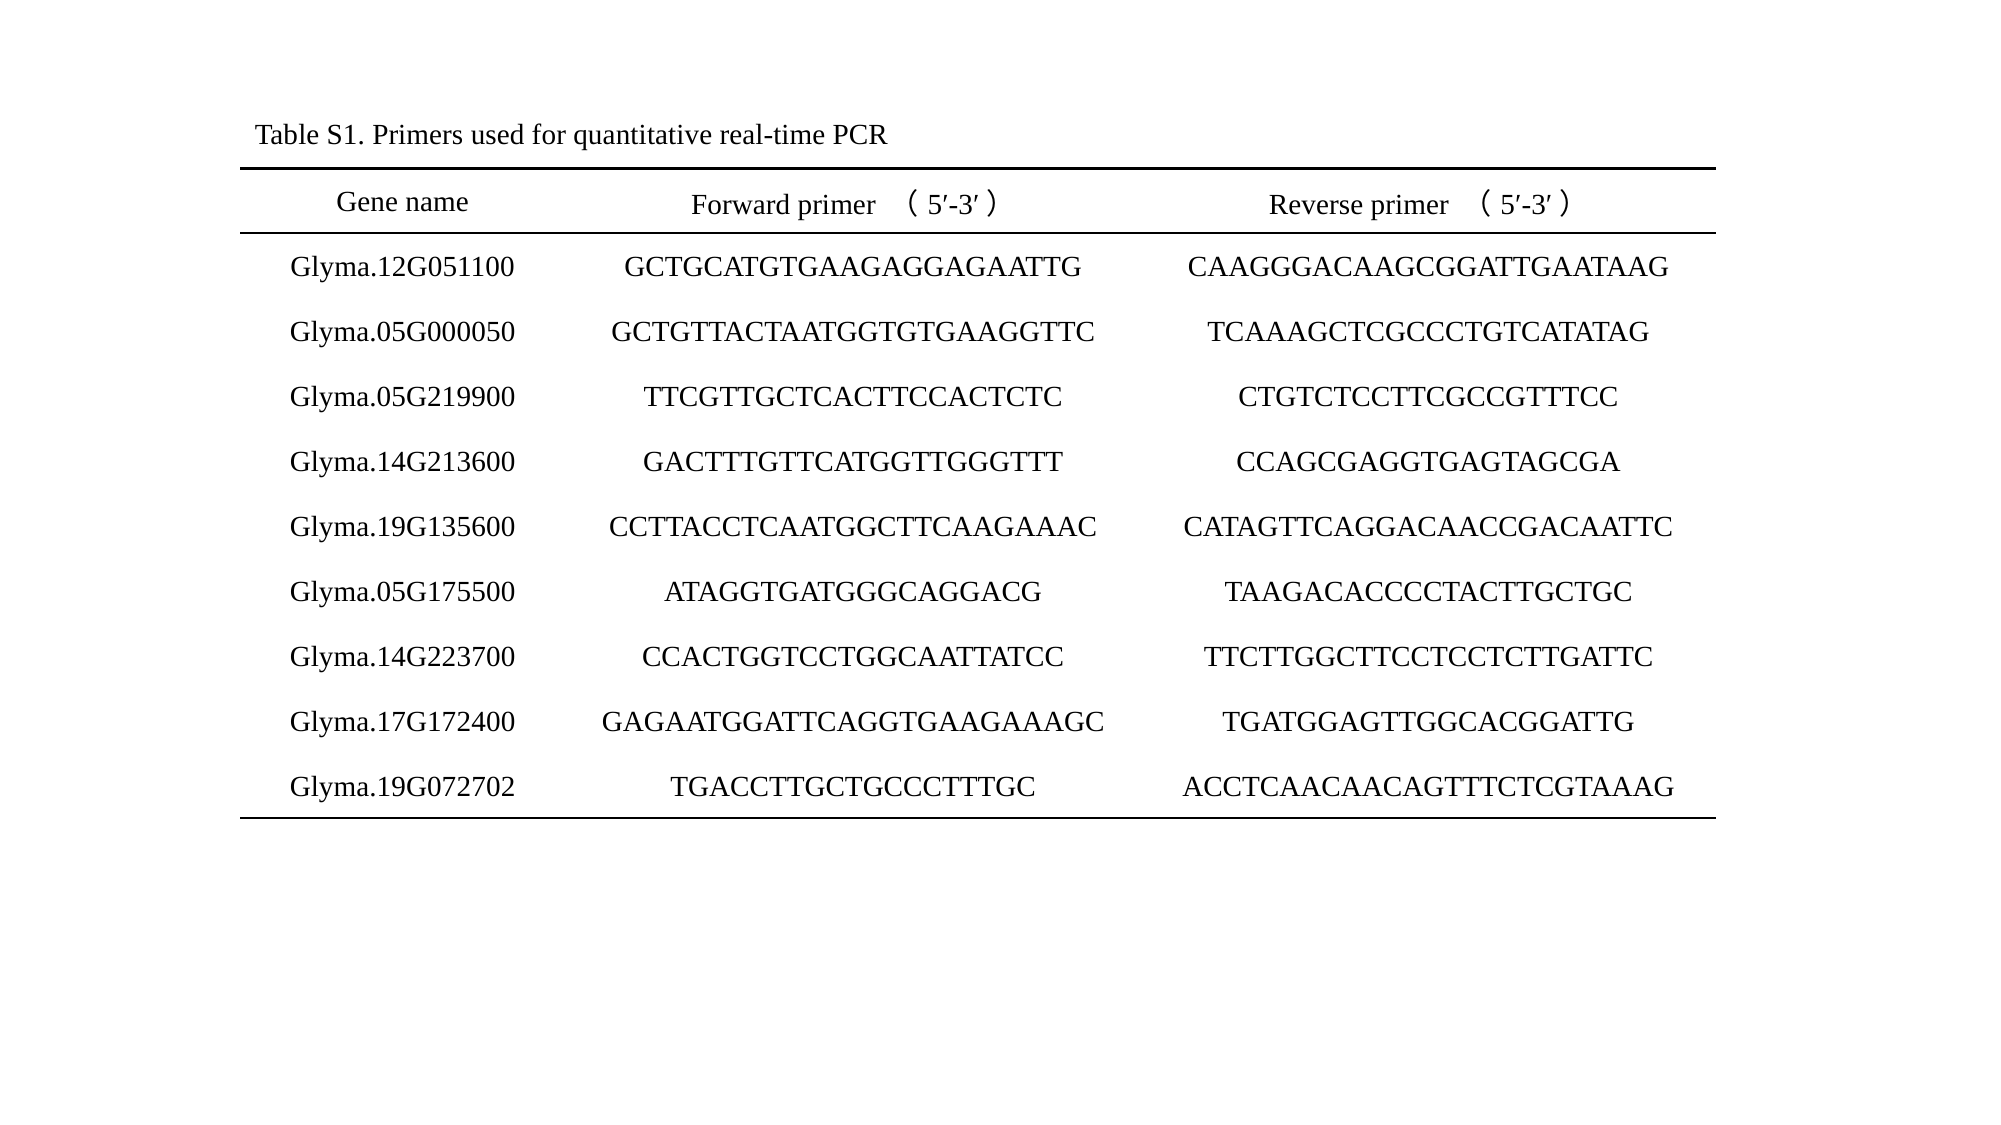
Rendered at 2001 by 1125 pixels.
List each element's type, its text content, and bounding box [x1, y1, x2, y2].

table_cell CATAGTTCAGGACAACCGACAATTC [1141, 493, 1716, 558]
table_cell Glyma.12G051100 [240, 234, 566, 298]
table_cell TTCGTTGCTCACTTCCACTCTC [566, 363, 1141, 428]
table_header Reverse primer （5′-3′） [1141, 170, 1716, 232]
table_cell Glyma.19G135600 [240, 493, 566, 558]
table_cell CAAGGGACAAGCGGATTGAATAAG [1141, 234, 1716, 298]
table_cell CTGTCTCCTTCGCCGTTTCC [1141, 363, 1716, 428]
table_cell Glyma.17G172400 [240, 688, 566, 753]
table_cell Glyma.19G072702 [240, 753, 566, 817]
table_cell ATAGGTGATGGGCAGGACG [566, 558, 1141, 623]
table_cell CCTTACCTCAATGGCTTCAAGAAAC [566, 493, 1141, 558]
table_cell GCTGTTACTAATGGTGTGAAGGTTC [566, 298, 1141, 363]
table_header Forward primer （5′-3′） [566, 170, 1141, 232]
table_cell TGATGGAGTTGGCACGGATTG [1141, 688, 1716, 753]
table_cell TTCTTGGCTTCCTCCTCTTGATTC [1141, 623, 1716, 688]
table_cell Glyma.05G175500 [240, 558, 566, 623]
table_cell GAGAATGGATTCAGGTGAAGAAAGC [566, 688, 1141, 753]
table_cell Glyma.14G223700 [240, 623, 566, 688]
table_cell GCTGCATGTGAAGAGGAGAATTG [566, 234, 1141, 298]
table_cell Glyma.05G219900 [240, 363, 566, 428]
table_cell ACCTCAACAACAGTTTCTCGTAAAG [1141, 753, 1716, 817]
table_cell CCACTGGTCCTGGCAATTATCC [566, 623, 1141, 688]
table_cell TAAGACACCCCTACTTGCTGC [1141, 558, 1716, 623]
table_cell Glyma.05G000050 [240, 298, 566, 363]
table_cell GACTTTGTTCATGGTTGGGTTT [566, 428, 1141, 493]
table_cell TCAAAGCTCGCCCTGTCATATAG [1141, 298, 1716, 363]
table_cell CCAGCGAGGTGAGTAGCGA [1141, 428, 1716, 493]
text_box Table S1. Primers used for quantitative real-time PCR [240, 107, 1240, 158]
table_cell Glyma.14G213600 [240, 428, 566, 493]
table_header Gene name [240, 170, 566, 232]
table_cell TGACCTTGCTGCCCTTTGC [566, 753, 1141, 817]
